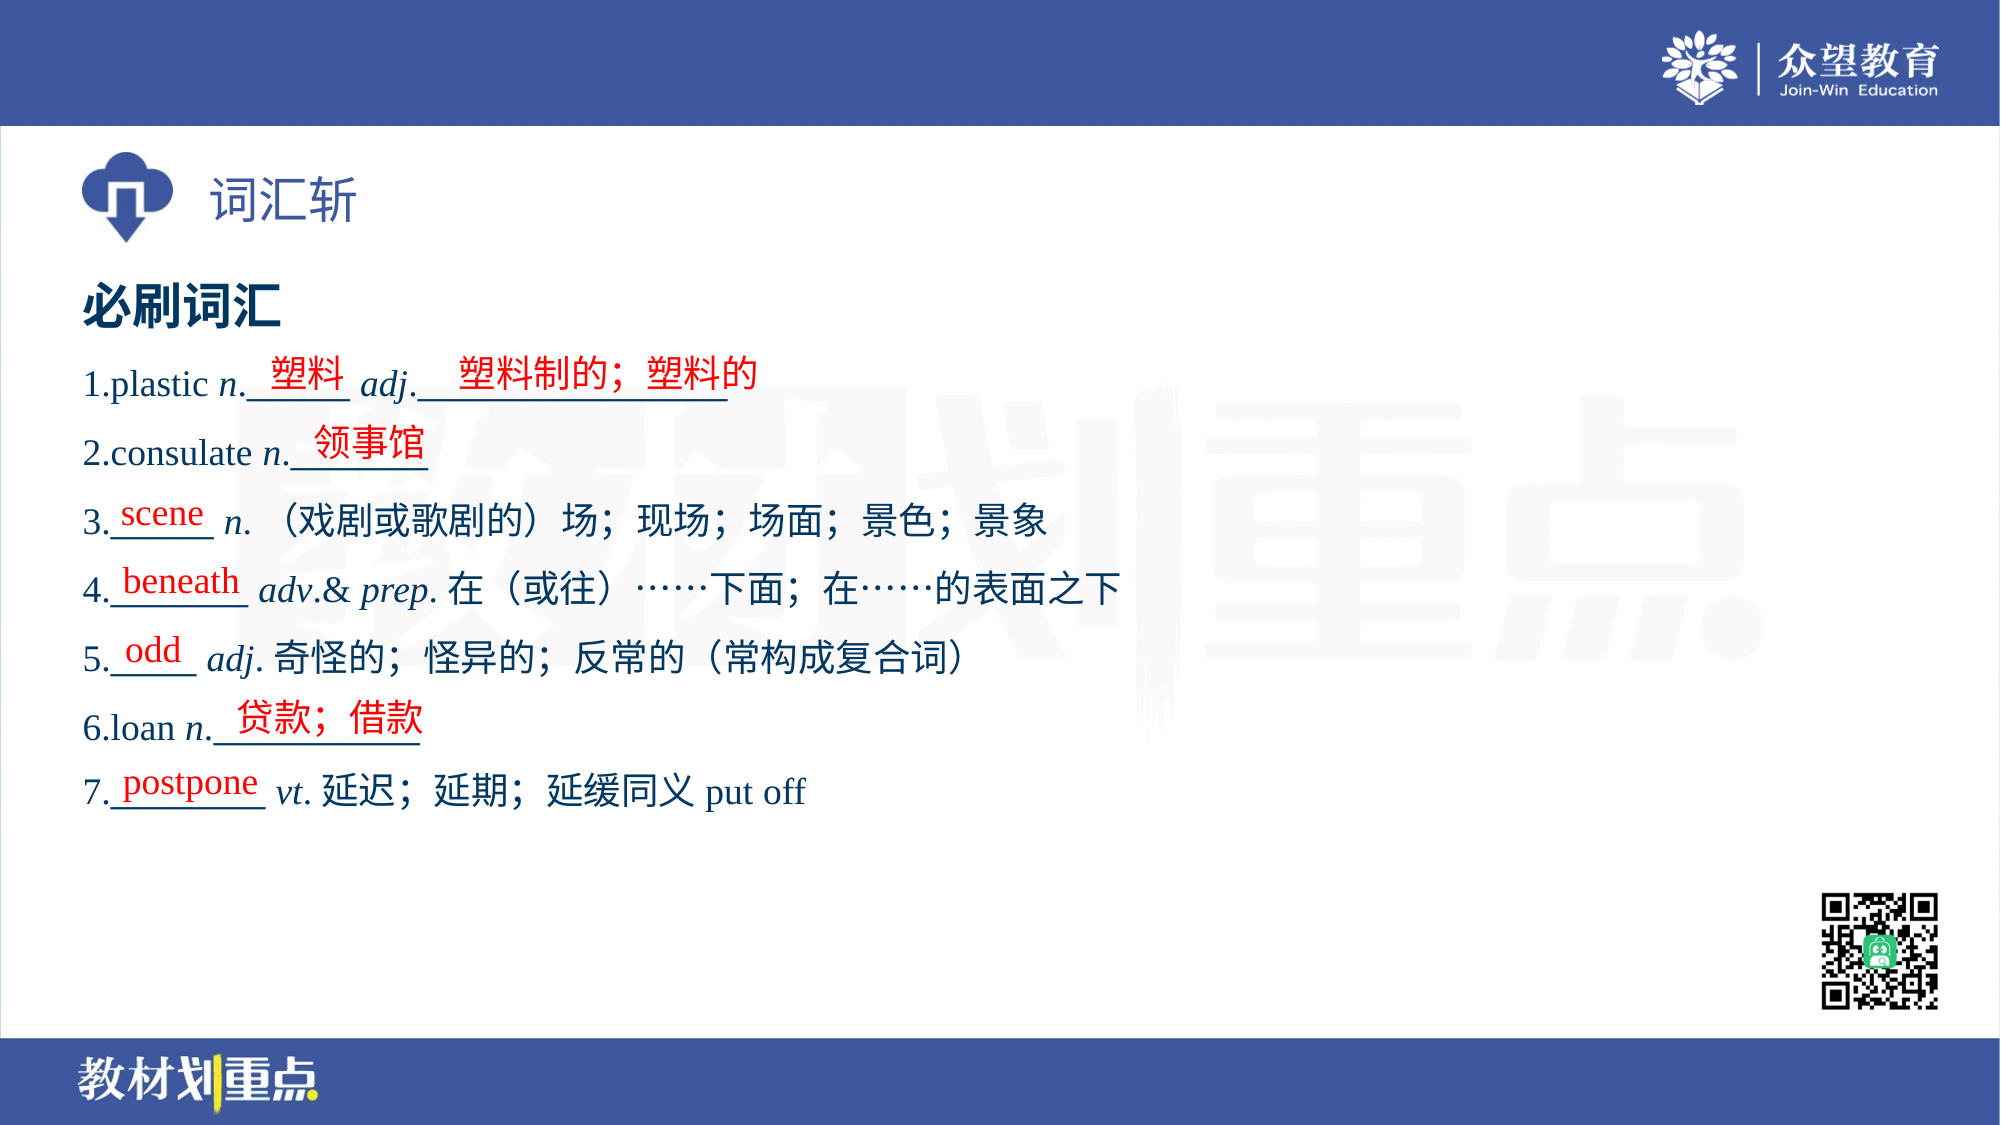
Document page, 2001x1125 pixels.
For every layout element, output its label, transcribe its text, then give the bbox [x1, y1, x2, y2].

text_box 必刷词汇 [82, 247, 1817, 335]
text_box scene [107, 467, 218, 527]
text_box postpone [109, 737, 273, 796]
text_box odd [111, 605, 196, 664]
text_box beneath [109, 536, 254, 595]
text_box 塑料 [256, 330, 359, 389]
text_box 贷款；借款 [222, 674, 438, 733]
text_box 塑料制的；塑料的 [444, 330, 773, 389]
text_box 1.plastic n.______ adj.__________________ 2.consulate n.________ 3.______ n.（戏剧或歌剧的）场；现场；场面；景色；景象 4.________ adv.& prep.在（或往）……下面；在……的表面之下 5._____ adj.奇怪的；怪异的；反常的（常构成复合词） 6.loan n.____________ 7._________ vt.延迟；延期；延缓同义put off [82, 335, 1817, 806]
text_box 领事馆 [300, 399, 440, 458]
picture [0, 0, 2000, 1125]
